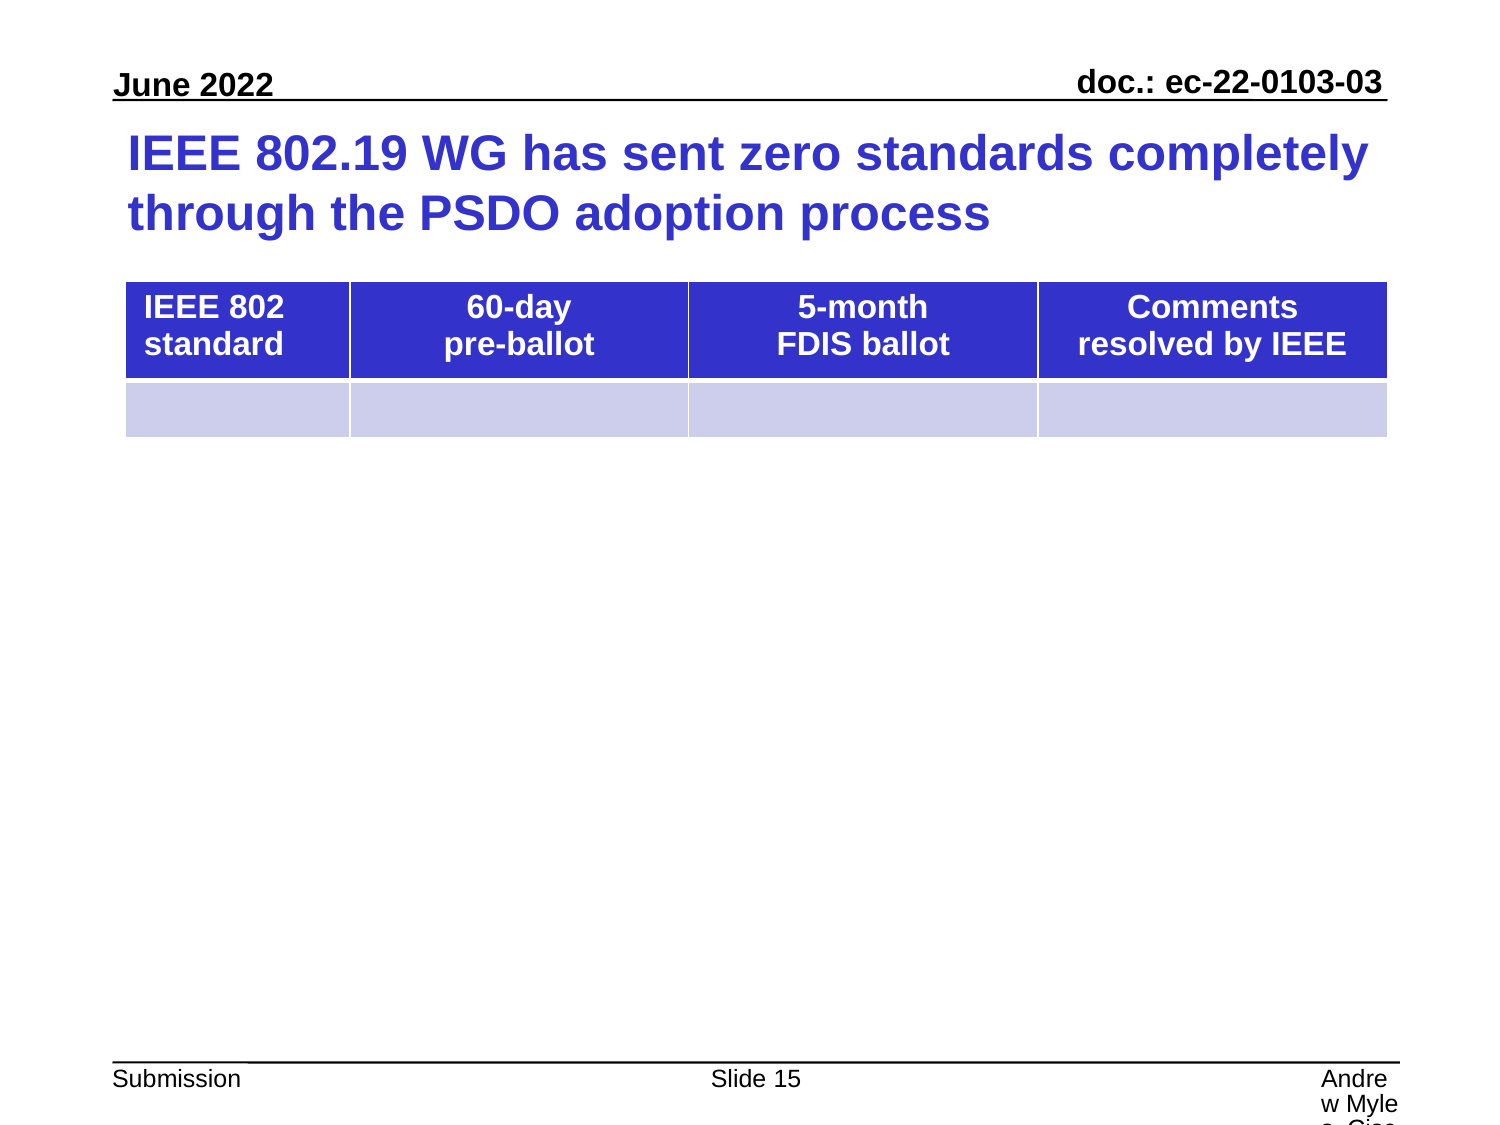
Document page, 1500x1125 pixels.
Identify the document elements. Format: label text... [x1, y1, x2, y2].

footer Andrew Myles, Cisco [1320, 1061, 1402, 1093]
table_cell [126, 383, 349, 437]
table_cell [1039, 383, 1387, 437]
slide_number Slide 15 [709, 1061, 803, 1093]
title IEEE 802.19 WG has sent zero standards completely through the PSDO adoption process [112, 112, 1388, 288]
table_cell [351, 383, 688, 437]
table_header 60-day pre-ballot [351, 282, 688, 378]
table_header IEEE 802 standard [126, 282, 349, 378]
table_cell [689, 383, 1037, 437]
table_header Comments resolved by IEEE [1039, 282, 1387, 378]
table_header 5-month FDIS ballot [689, 282, 1037, 378]
